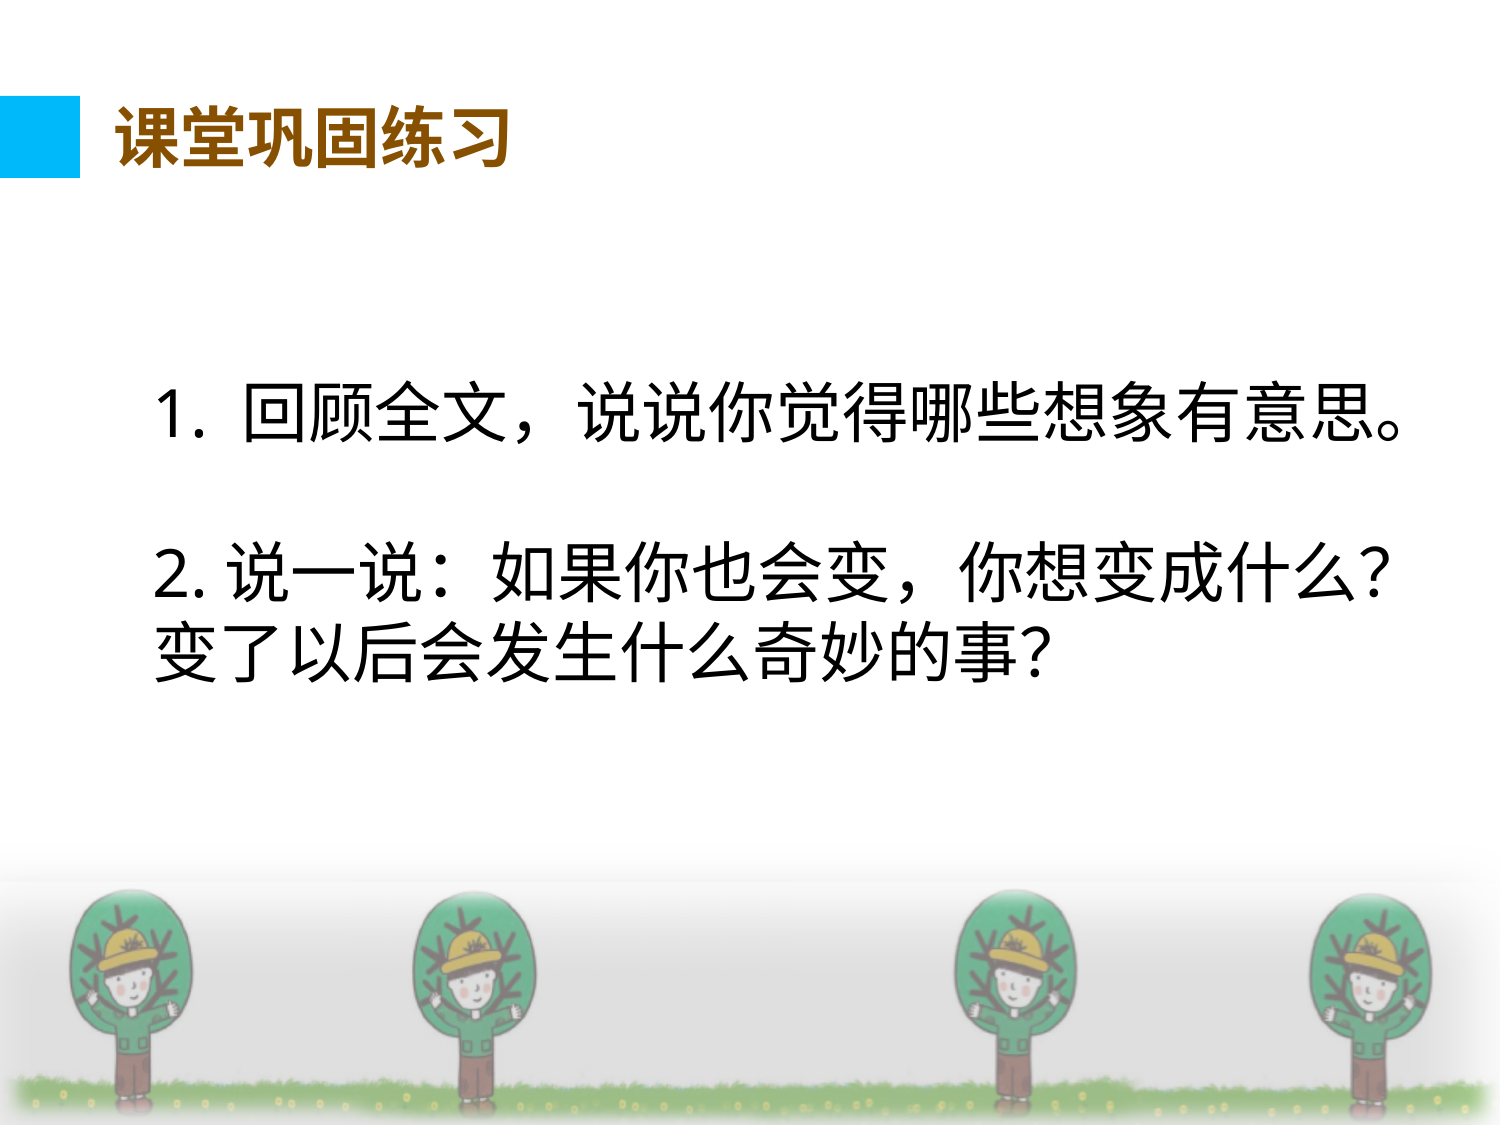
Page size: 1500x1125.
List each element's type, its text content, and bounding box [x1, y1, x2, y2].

text_box 课堂巩固练习 [102, 89, 563, 182]
text_box [0, 94, 82, 180]
text_box 1. 回顾全文，说说你觉得哪些想象有意思。 2.说一说：如果你也会变，你想变成什么？变了以后会发生什么奇妙的事？ [137, 283, 1419, 779]
